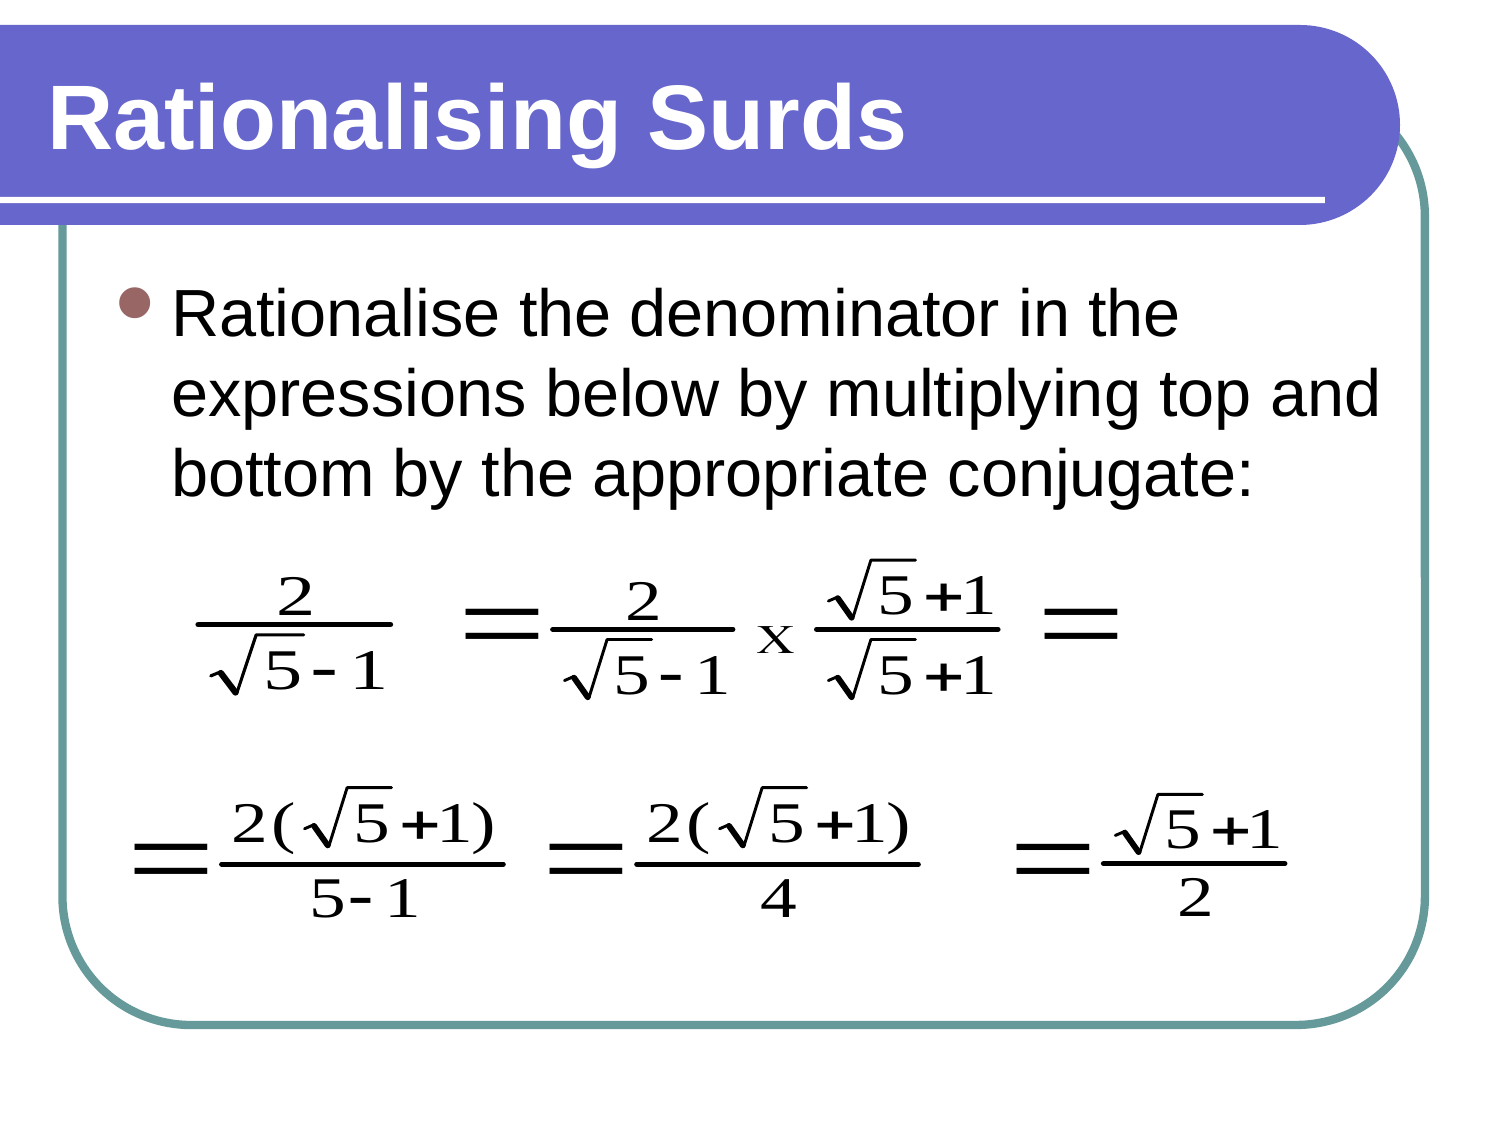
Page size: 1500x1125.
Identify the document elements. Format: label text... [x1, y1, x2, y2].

text_box [76, 54, 1315, 290]
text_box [433, 538, 1126, 720]
list Rationalise the denominator in the expressions below by multiplying top and bottom by the appropriate conjugate: [99, 262, 1401, 988]
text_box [102, 765, 941, 939]
title Rationalising Surds [31, 37, 1348, 188]
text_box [984, 773, 1310, 938]
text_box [175, 550, 423, 716]
